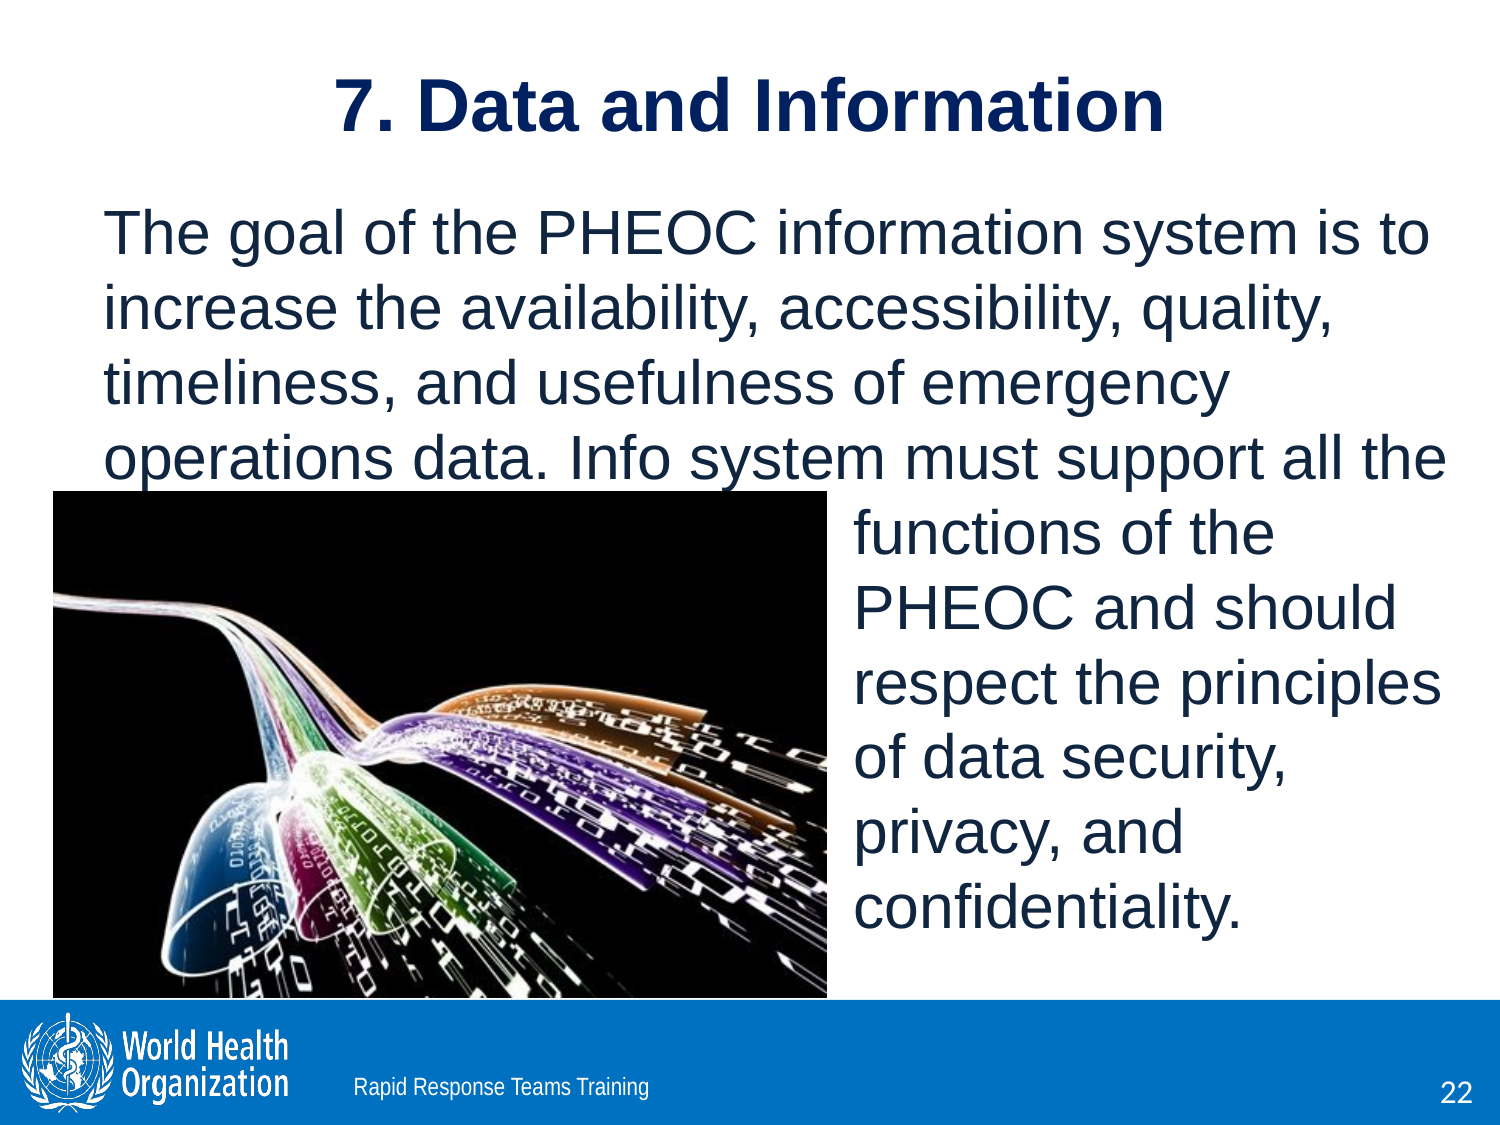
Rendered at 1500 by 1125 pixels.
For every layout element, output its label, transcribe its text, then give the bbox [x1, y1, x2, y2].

picture [52, 491, 827, 999]
list The goal of the PHEOC information system is to increase the availability, accessibility, quality, timeliness, and usefulness of emergency operations data. Info system must support all the functions of the PHEOC and should respect the principles of data security, privacy, and confidentiality. [88, 184, 1495, 1033]
title 7. Data and Information [75, 7, 1425, 195]
picture [21, 1012, 288, 1113]
